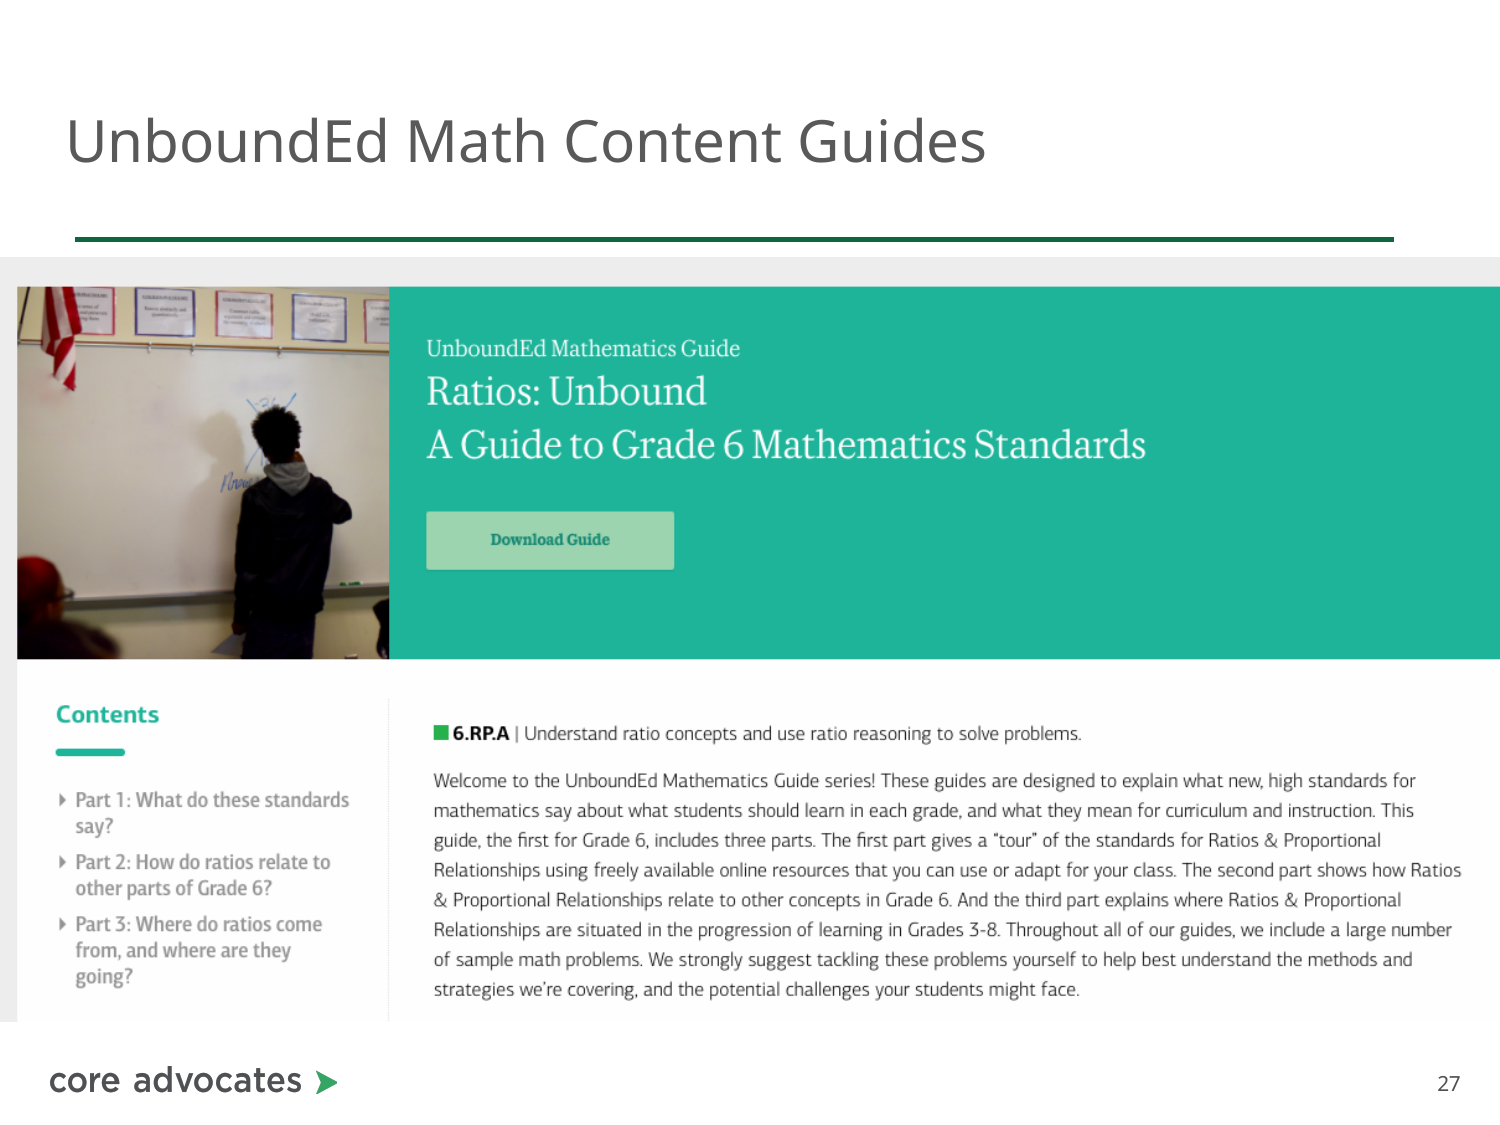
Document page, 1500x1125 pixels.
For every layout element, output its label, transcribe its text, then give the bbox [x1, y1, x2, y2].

picture [0, 257, 1500, 1022]
title UnboundEd Math Content Guides [50, 45, 1457, 233]
picture [50, 1066, 337, 1094]
